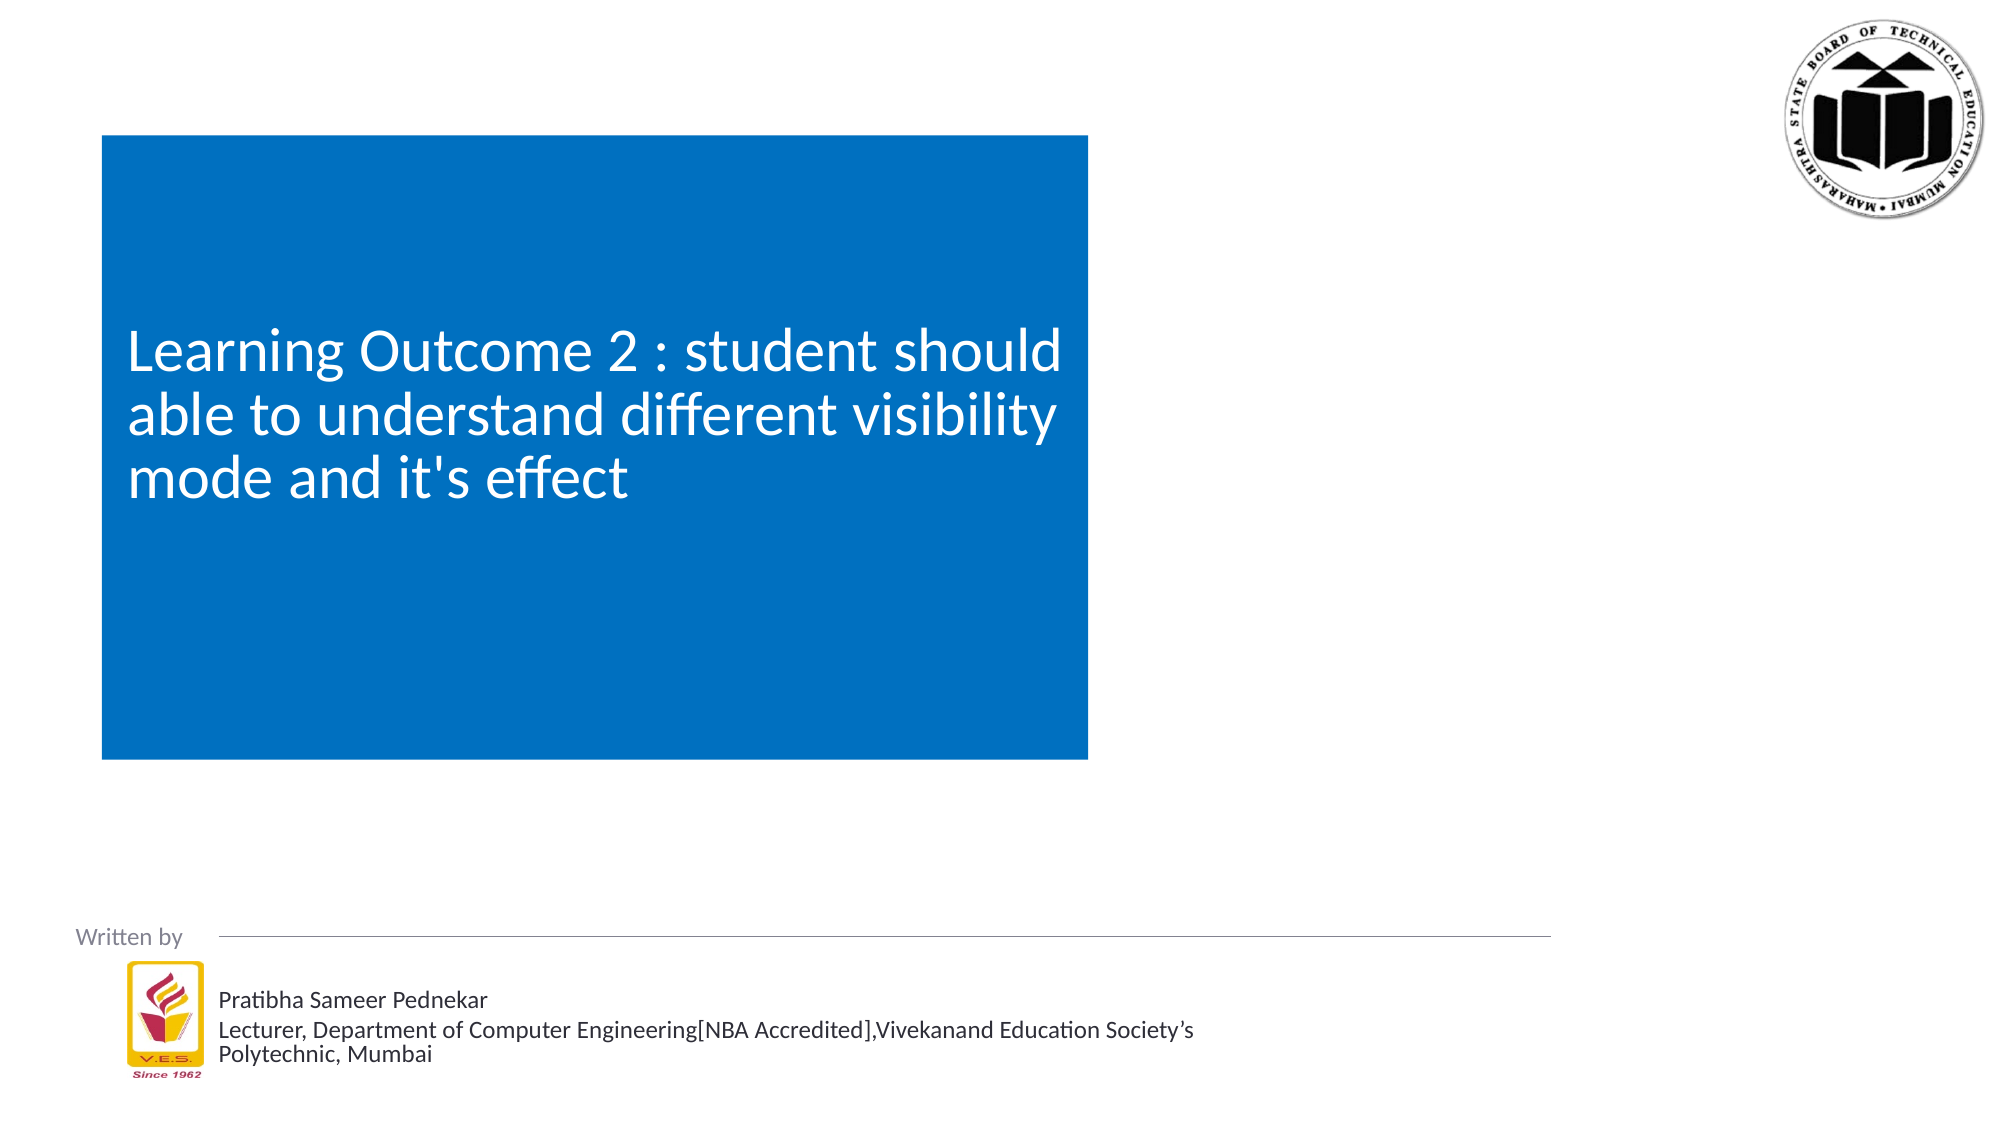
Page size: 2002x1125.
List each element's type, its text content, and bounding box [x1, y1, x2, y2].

title Learning Outcome 2 : student should able to understand different visibility mode and it's effect [127, 320, 1087, 547]
picture [126, 961, 204, 1079]
list Lecturer, Department of Computer Engineering[NBA Accredited],Vivekanand Education Society’s Polytechnic, Mumbai [218, 1019, 1226, 1050]
picture [1764, 0, 2001, 237]
list Pratibha Sameer Pednekar [218, 987, 726, 1017]
